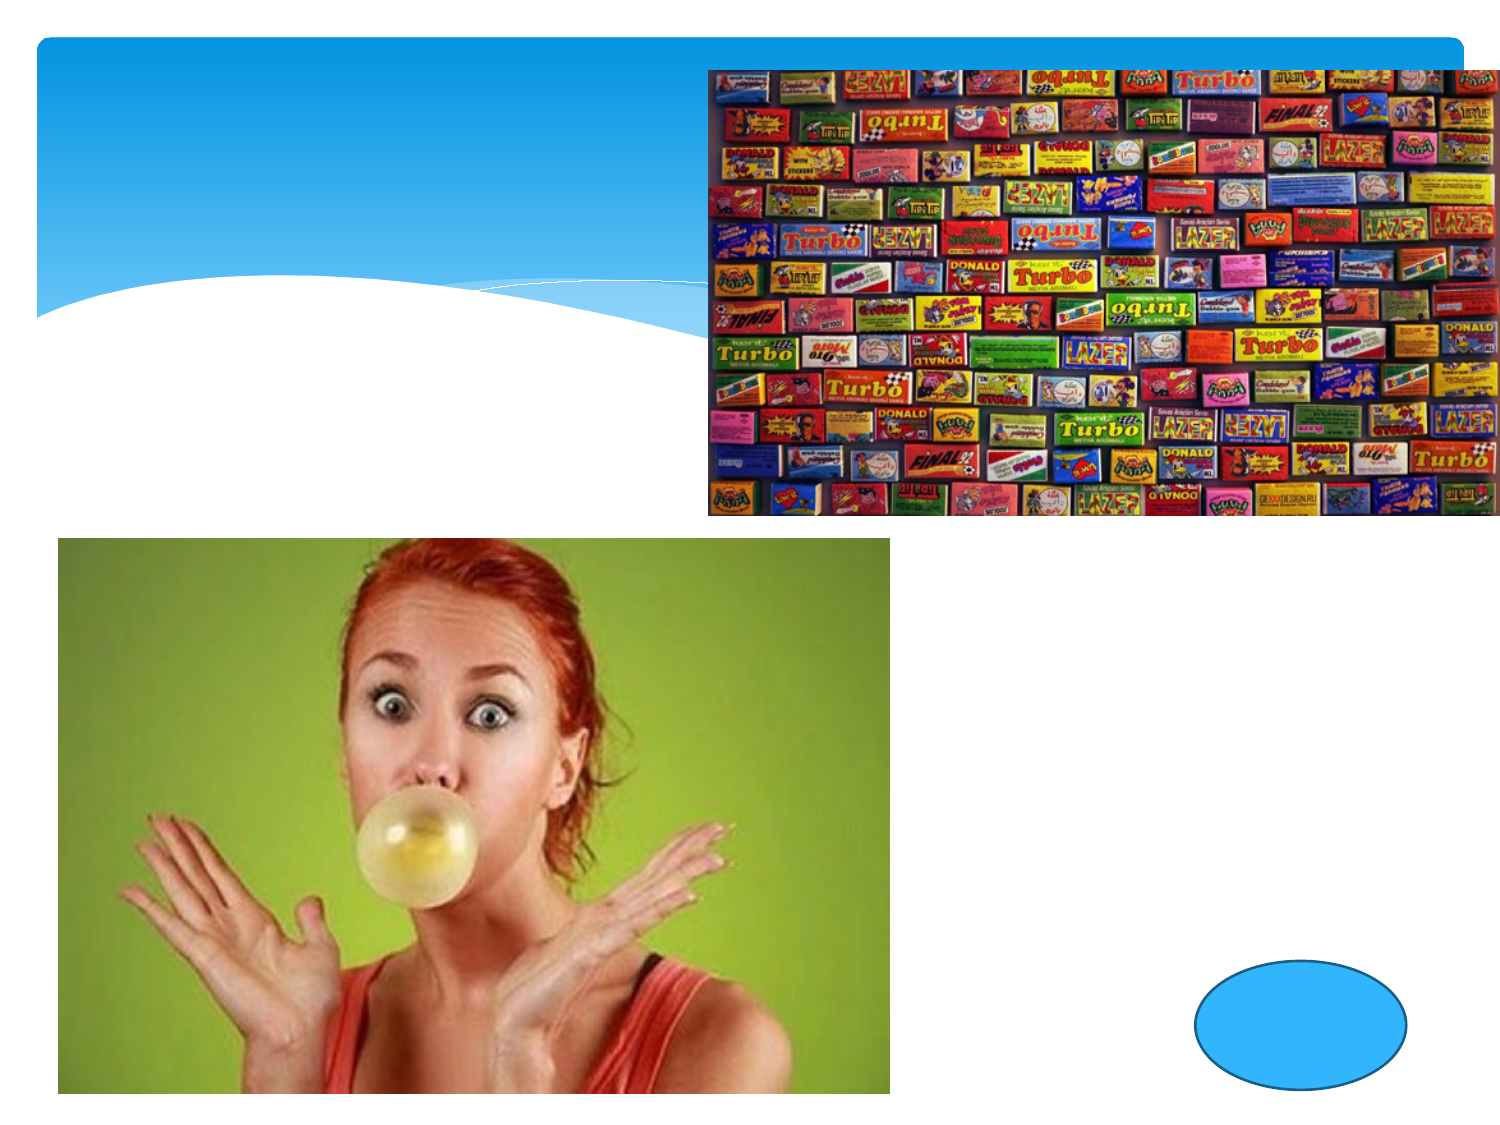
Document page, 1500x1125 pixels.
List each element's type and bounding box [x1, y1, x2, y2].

list [58, 538, 890, 1094]
text_box [1193, 959, 1408, 1092]
picture [708, 70, 1500, 516]
